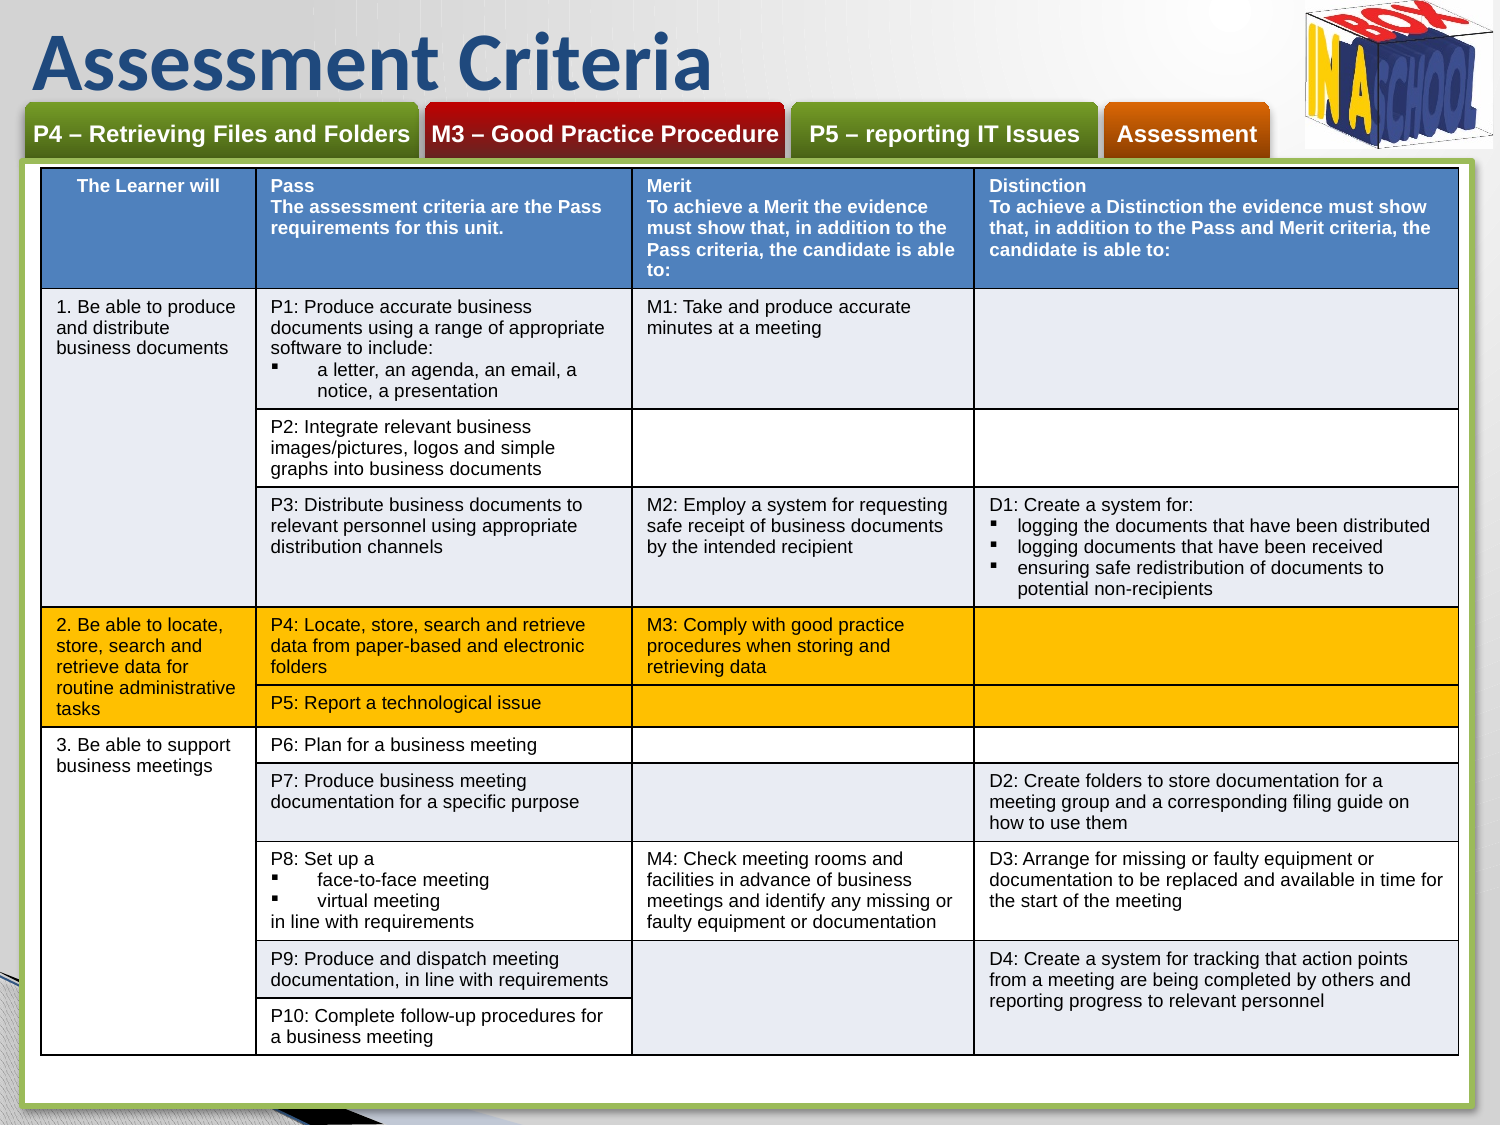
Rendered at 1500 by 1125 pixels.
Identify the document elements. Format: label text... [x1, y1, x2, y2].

table_cell 2. Be able to locate, store, search and retrieve data for routine administrative tasks [42, 608, 255, 726]
table_cell [975, 410, 1458, 486]
table_cell D1: Create a system for: logging the documents that have been distributed logging documents that have been received ensuring safe redistribution of documents to potential non-recipients [975, 488, 1458, 606]
table_cell D4: Create a system for tracking that action points from a meeting are being completed by others and reporting progress to relevant personnel [975, 941, 1458, 1054]
table_cell P10: Complete follow-up procedures for a business meeting [257, 999, 631, 1054]
table_cell M4: Check meeting rooms and facilities in advance of business meetings and identify any missing or faulty equipment or documentation [633, 842, 973, 940]
picture [1305, 0, 1494, 149]
table_cell P9: Produce and dispatch meeting documentation, in line with requirements [257, 941, 631, 997]
table_header Distinction To achieve a Distinction the evidence must show that, in addition to the Pass and Merit criteria, the candidate is able to: [975, 169, 1458, 288]
table_cell P6: Plan for a business meeting [257, 728, 631, 762]
table_cell [975, 728, 1458, 762]
table_cell M1: Take and produce accurate minutes at a meeting [633, 289, 973, 408]
table_cell P8: Set up a face-to-face meeting virtual meeting in line with requirements [257, 842, 631, 940]
table_cell P1: Produce accurate business documents using a range of appropriate software to include: a letter, an agenda, an email, a notice, a presentation [257, 289, 631, 408]
table_cell [975, 289, 1458, 408]
table_cell 3. Be able to support business meetings [42, 728, 255, 1054]
table_cell P2: Integrate relevant business images/pictures, logos and simple graphs into business documents [257, 410, 631, 486]
table_cell D3: Arrange for missing or faulty equipment or documentation to be replaced and available in time for the start of the meeting [975, 842, 1458, 940]
table_cell [633, 941, 973, 1054]
table_header Merit To achieve a Merit the evidence must show that, in addition to the Pass criteria, the candidate is able to: [633, 169, 973, 288]
picture [281, 1114, 303, 1125]
table_cell [975, 608, 1458, 684]
table_cell [633, 686, 973, 726]
table_cell 1. Be able to produce and distribute business documents [42, 289, 255, 606]
table_cell [975, 686, 1458, 726]
table_cell [633, 728, 973, 762]
table_header The Learner will [42, 169, 255, 288]
table_cell P7: Produce business meeting documentation for a specific purpose [257, 764, 631, 841]
table_header Pass The assessment criteria are the Pass requirements for this unit. [257, 169, 631, 288]
table_cell M3: Comply with good practice procedures when storing and retrieving data [633, 608, 973, 684]
table_cell D2: Create folders to store documentation for a meeting group and a corresponding filing guide on how to use them [975, 764, 1458, 841]
table_cell P3: Distribute business documents to relevant personnel using appropriate distribution channels [257, 488, 631, 606]
table_cell [633, 764, 973, 841]
table_cell P4: Locate, store, search and retrieve data from paper-based and electronic folders [257, 608, 631, 684]
table_cell P5: Report a technological issue [257, 686, 631, 726]
title Assessment Criteria [17, 0, 1282, 114]
table_cell M2: Employ a system for requesting safe receipt of business documents by the intended recipient [633, 488, 973, 606]
table_cell [633, 410, 973, 486]
